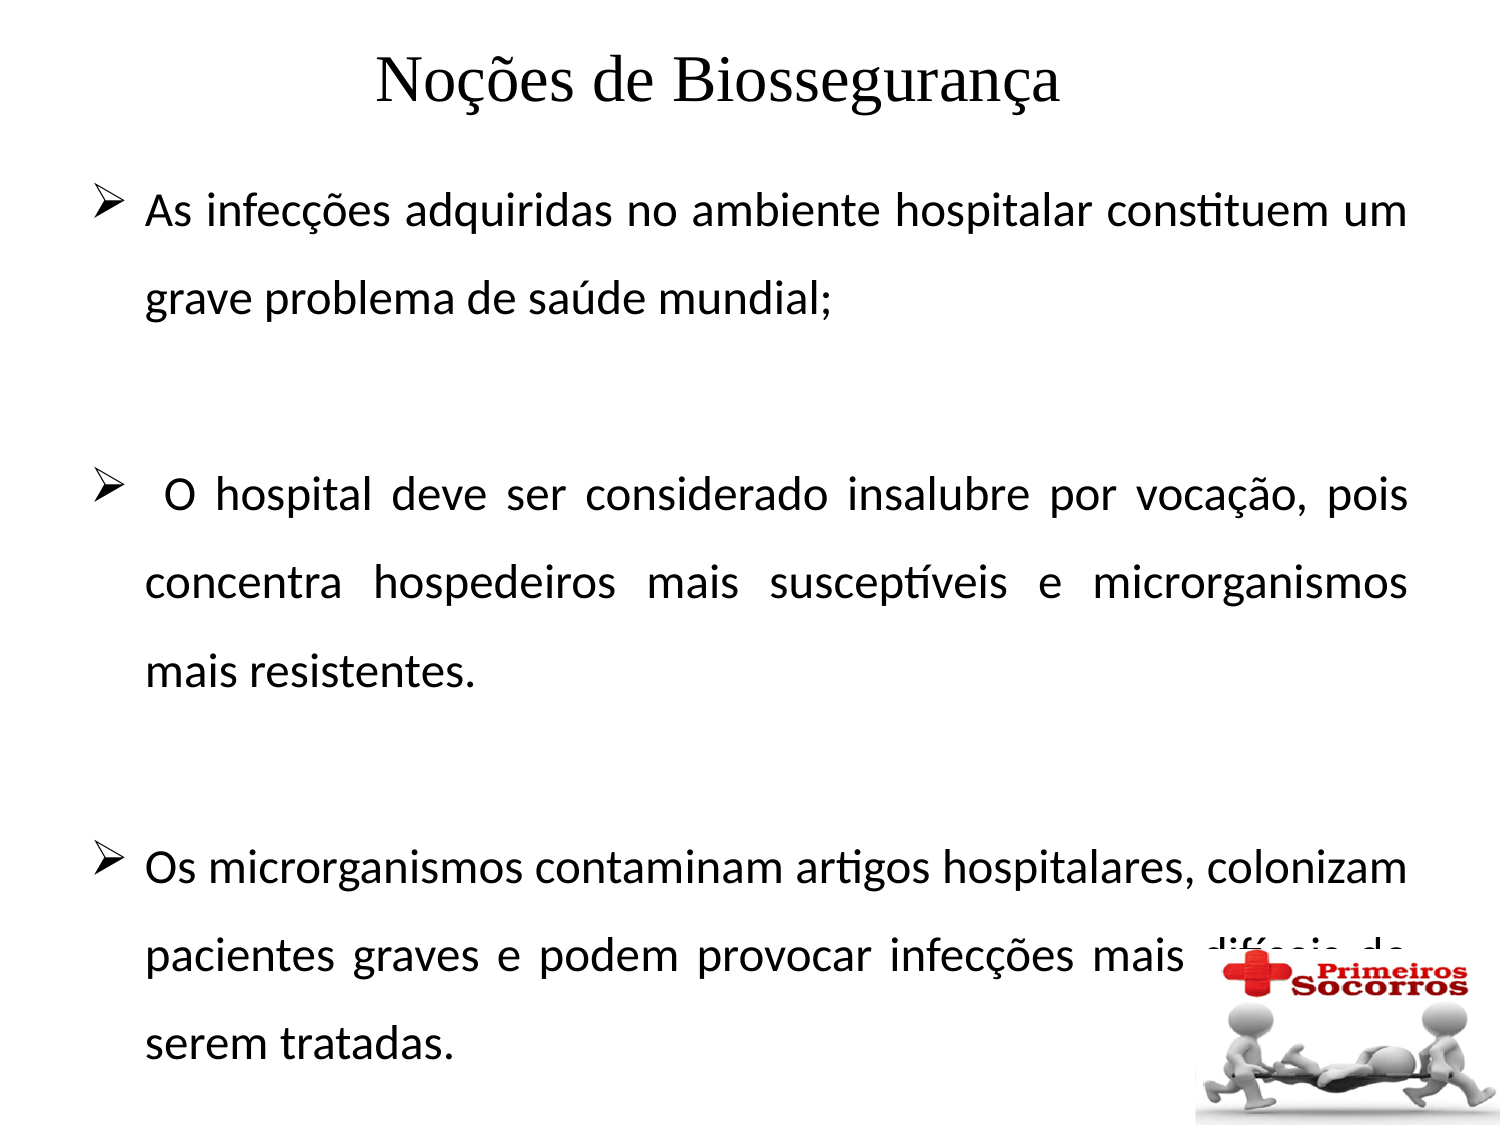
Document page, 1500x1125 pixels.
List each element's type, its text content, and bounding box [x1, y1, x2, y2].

title Noções de Biossegurança [75, 0, 1425, 129]
picture [1195, 948, 1500, 1125]
list As infecções adquiridas no ambiente hospitalar constituem um grave problema de saúde mundial; O hospital deve ser considerado insalubre por vocação, pois concentra hospedeiros mais susceptíveis e microrganismos mais resistentes. Os microrganismos contaminam artigos hospitalares, colonizam pacientes graves e podem provocar infecções mais difíceis de serem tratadas. [75, 140, 1425, 1079]
